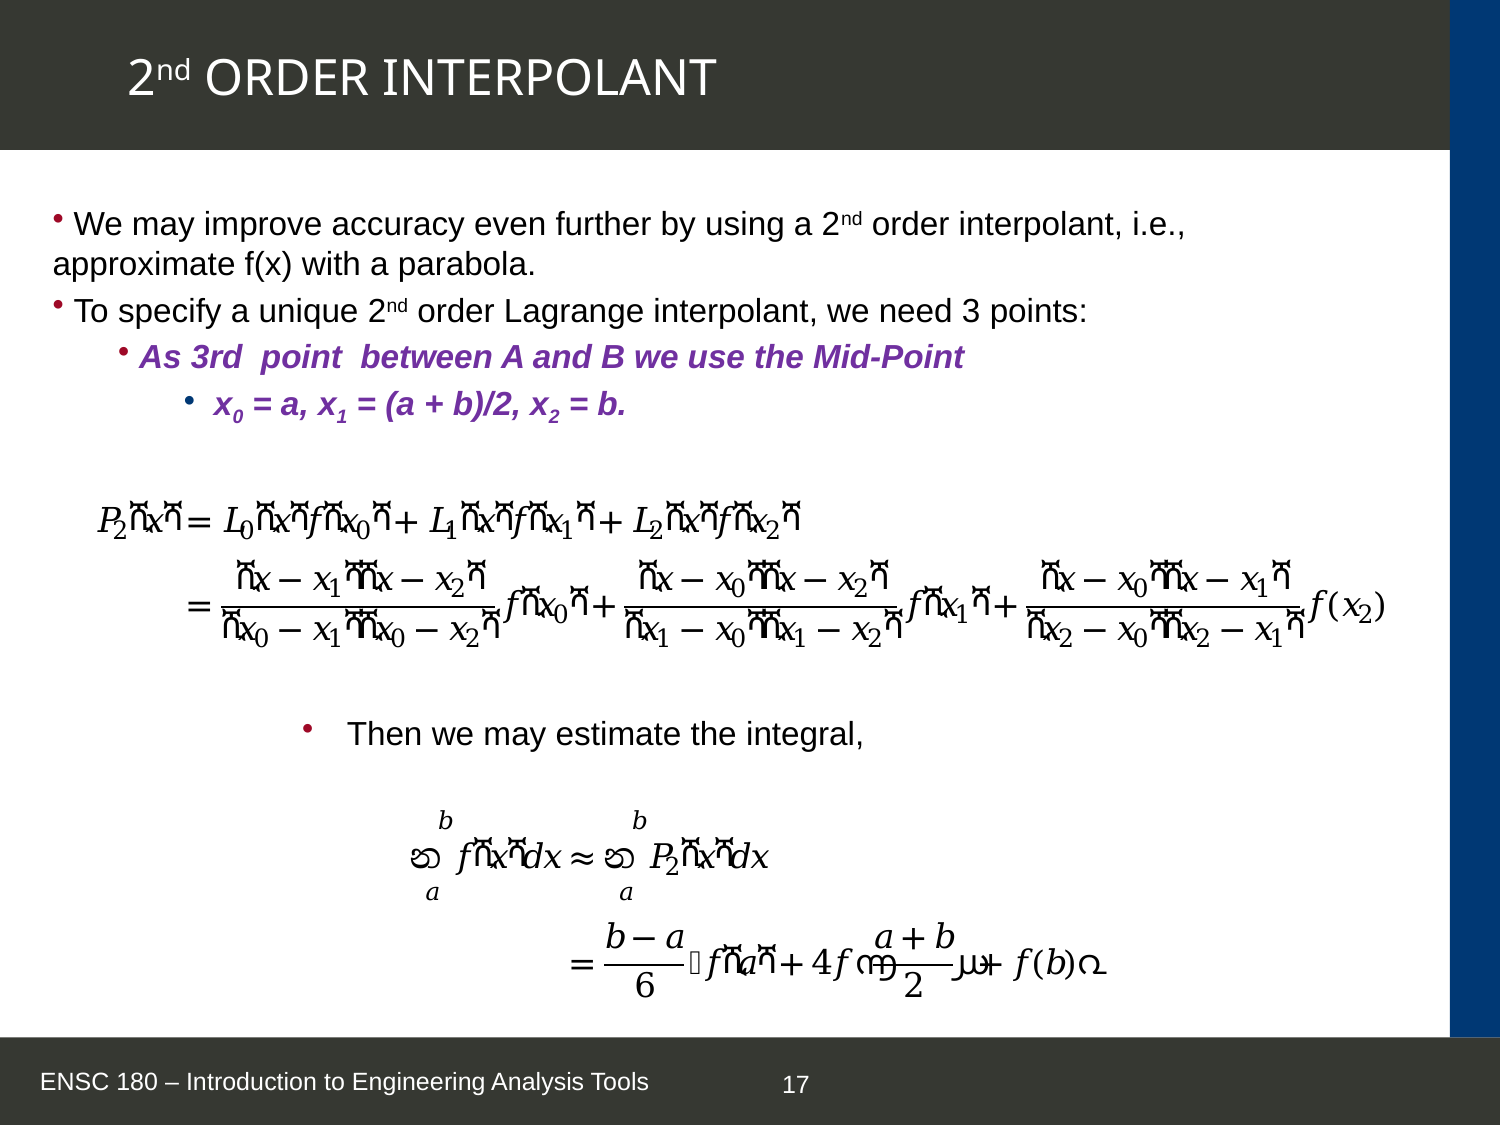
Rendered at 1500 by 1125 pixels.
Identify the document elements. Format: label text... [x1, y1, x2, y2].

text_box Then we may estimate the integral, [287, 708, 1038, 760]
list We may improve accuracy even further by using a 2nd order interpolant, i.e., approximate f(x) with a parabola. To specify a unique 2nd order Lagrange interpolant, we need 3 points: As 3rd point between A and B we use the Mid-Point x0 = a, x1 = (a + b)/2, x2 = b. [37, 195, 1393, 380]
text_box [8, 499, 1473, 700]
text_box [295, 808, 1205, 1052]
footer ENSC 180 – Introduction to Engineering Analysis Tools [24, 1057, 740, 1113]
title 2nd ORDER INTERPOLANT [112, 37, 1450, 138]
